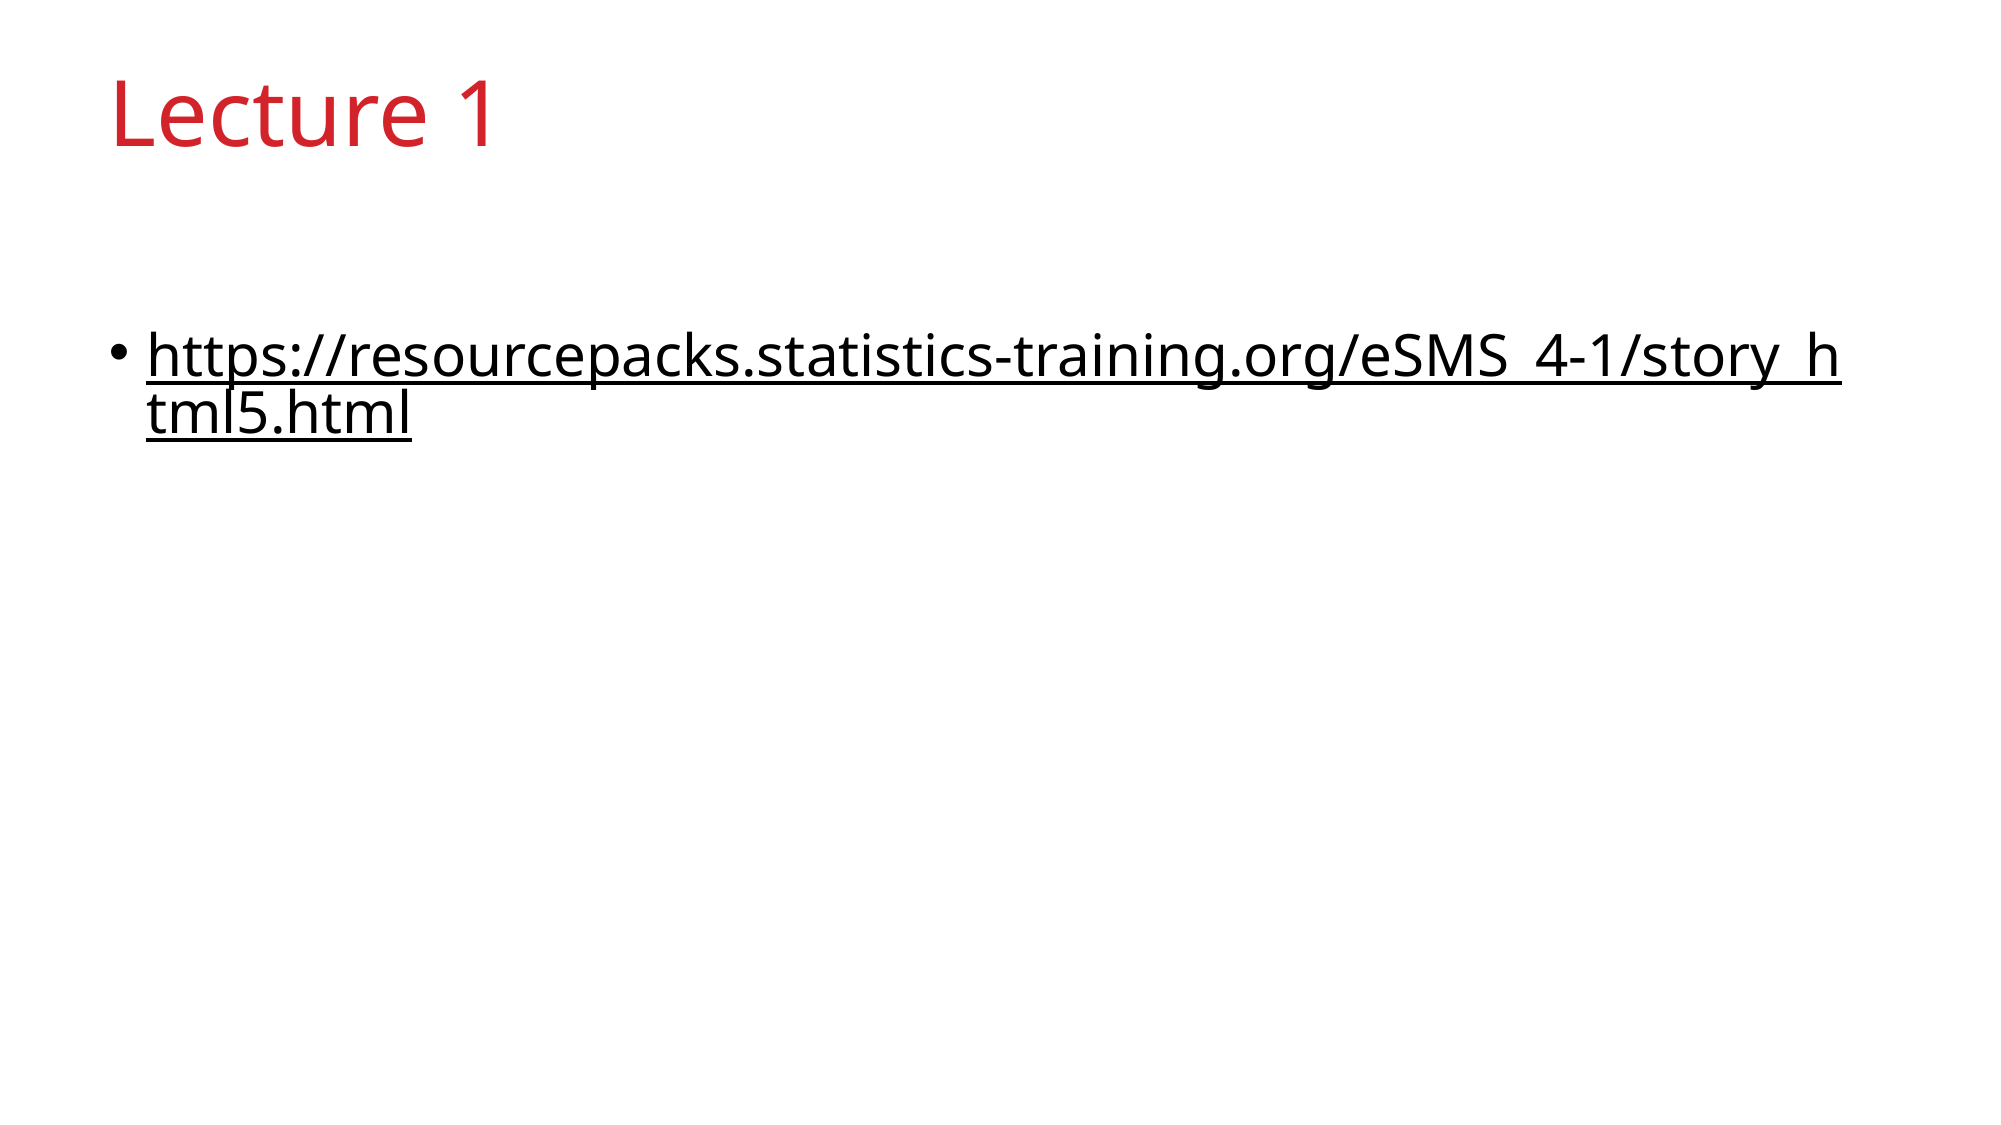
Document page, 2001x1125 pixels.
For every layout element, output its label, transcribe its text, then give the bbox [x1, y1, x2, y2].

title Lecture 1 [93, 0, 1863, 235]
list https://resourcepacks.statistics-training.org/eSMS_4-1/story_html5.html [93, 311, 1863, 1050]
